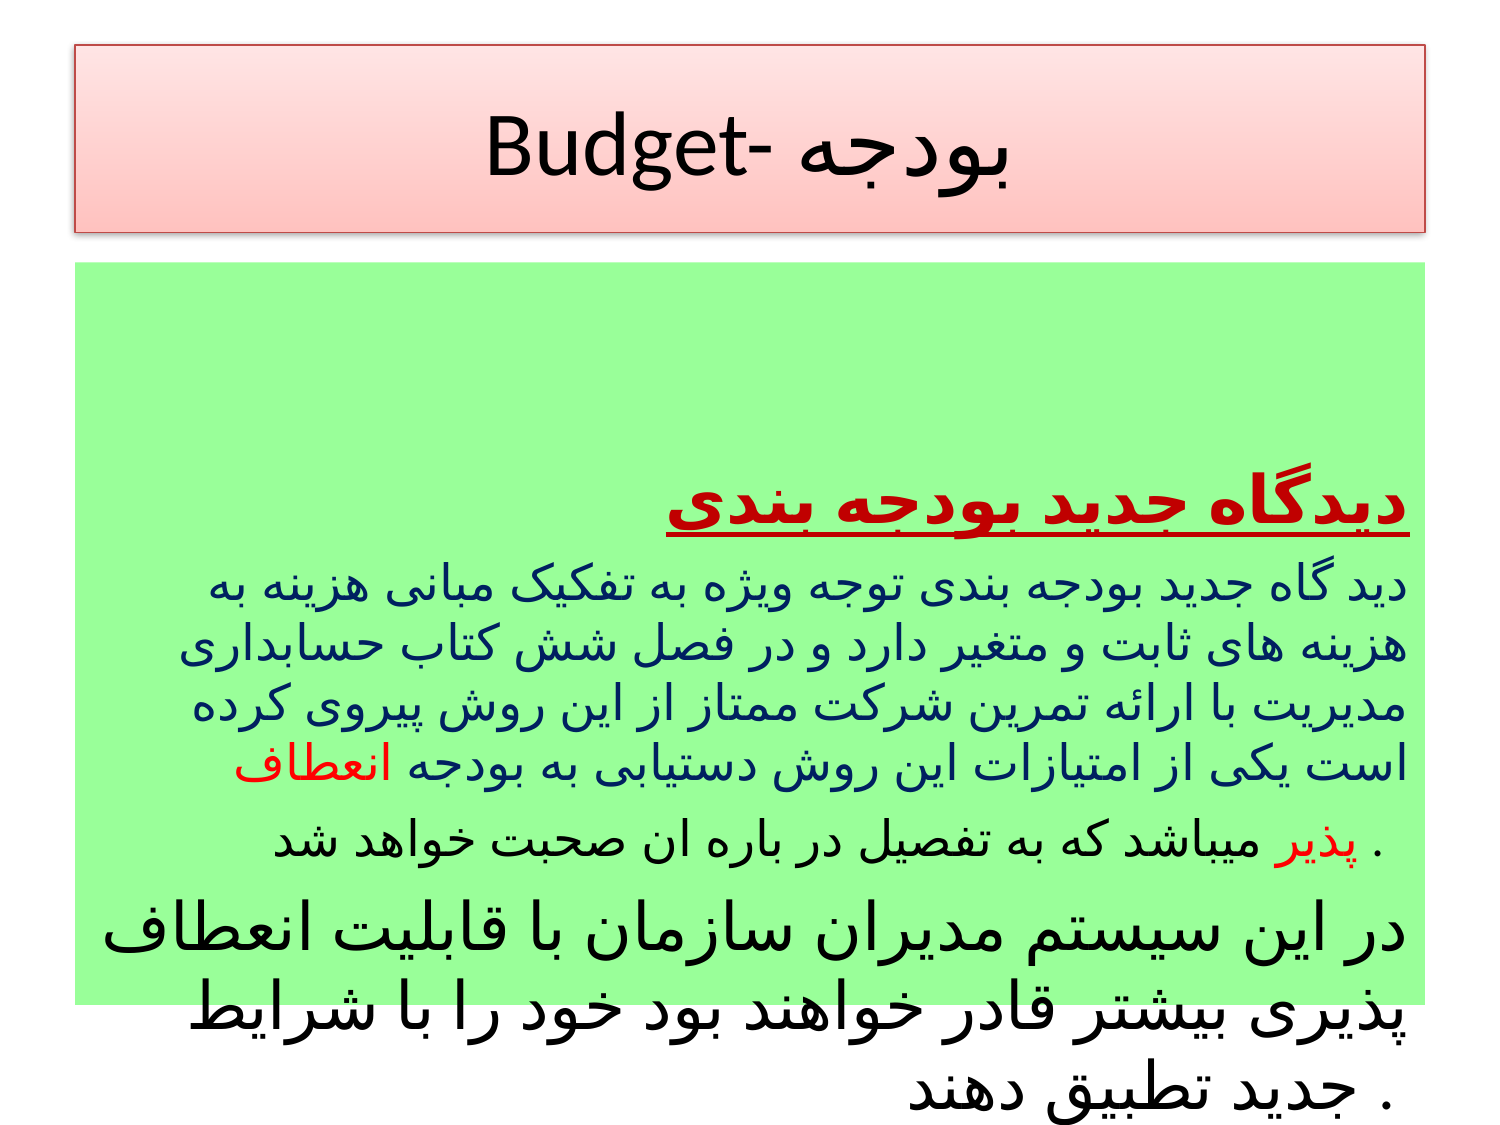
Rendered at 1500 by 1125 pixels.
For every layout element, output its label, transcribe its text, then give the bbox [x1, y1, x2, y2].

title Budget- بودجه [74, 44, 1426, 233]
list دیدگاه جدید بودجه بندی دید گاه جدید بودجه بندی توجه ویژه به تفکیک مبانی هزینه به هزینه های ثابت و متغیر دارد و در فصل شش کتاب حسابداری مدیریت با ارائه تمرین شرکت ممتاز از این روش پیروی کرده است یکی از امتیازات این روش دستیابی به بودجه انعطاف پذیر میباشد که به تفصیل در باره ان صحبت خواهد شد . در این سیستم مدیران سازمان با قابلیت انعطاف پذیری بیشتر قادر خواهند بود خود را با شرایط جدید تطبیق دهند . [75, 262, 1425, 1005]
